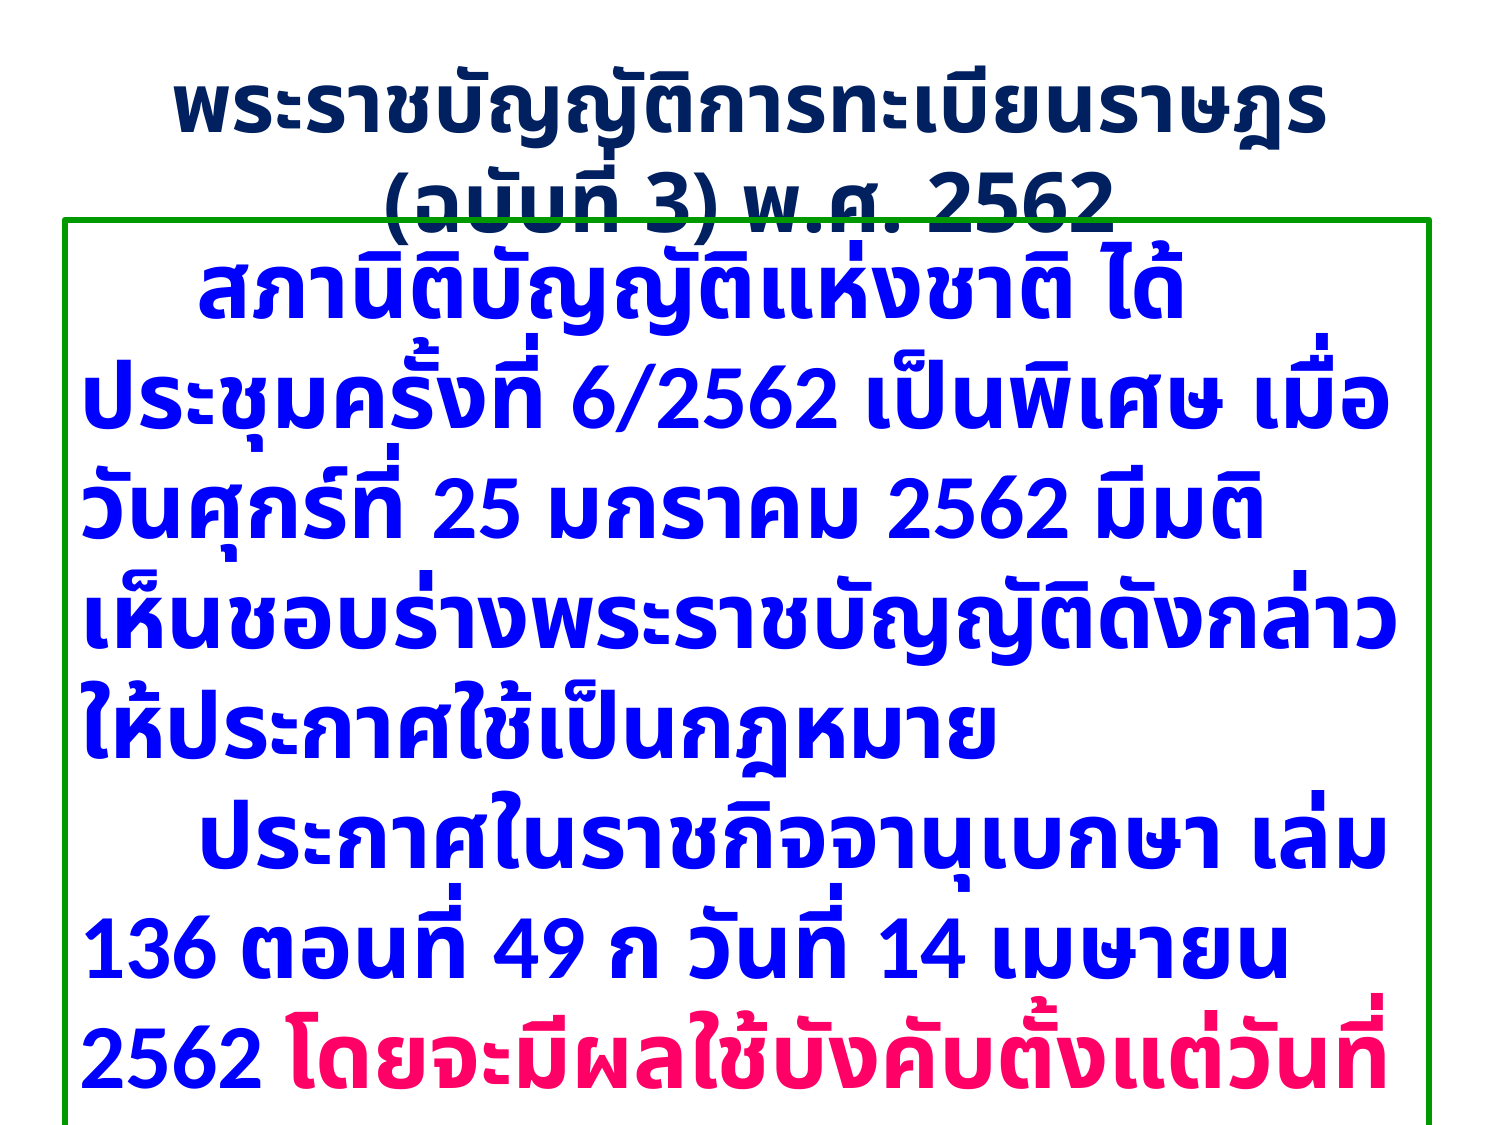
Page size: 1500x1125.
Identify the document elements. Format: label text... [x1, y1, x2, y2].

title พระราชบัญญัติการทะเบียนราษฎร (ฉบับที่ 3) พ.ศ. 2562 [64, 78, 1436, 220]
text_box สภานิติบัญญัติแห่งชาติ ได้ประชุมครั้งที่ 6/2562 เป็นพิเศษ เมื่อวันศุกร์ที่ 25 มกราคม 2562 มีมติเห็นชอบร่างพระราชบัญญัติดังกล่าวให้ประกาศใช้เป็นกฎหมาย ประกาศในราชกิจจานุเบกษา เล่ม 136 ตอนที่ 49 ก วันที่ 14 เมษายน 2562 โดยจะมีผลใช้บังคับตั้งแต่วันที่ 15 เมษายน 2562 [64, 219, 1430, 1125]
